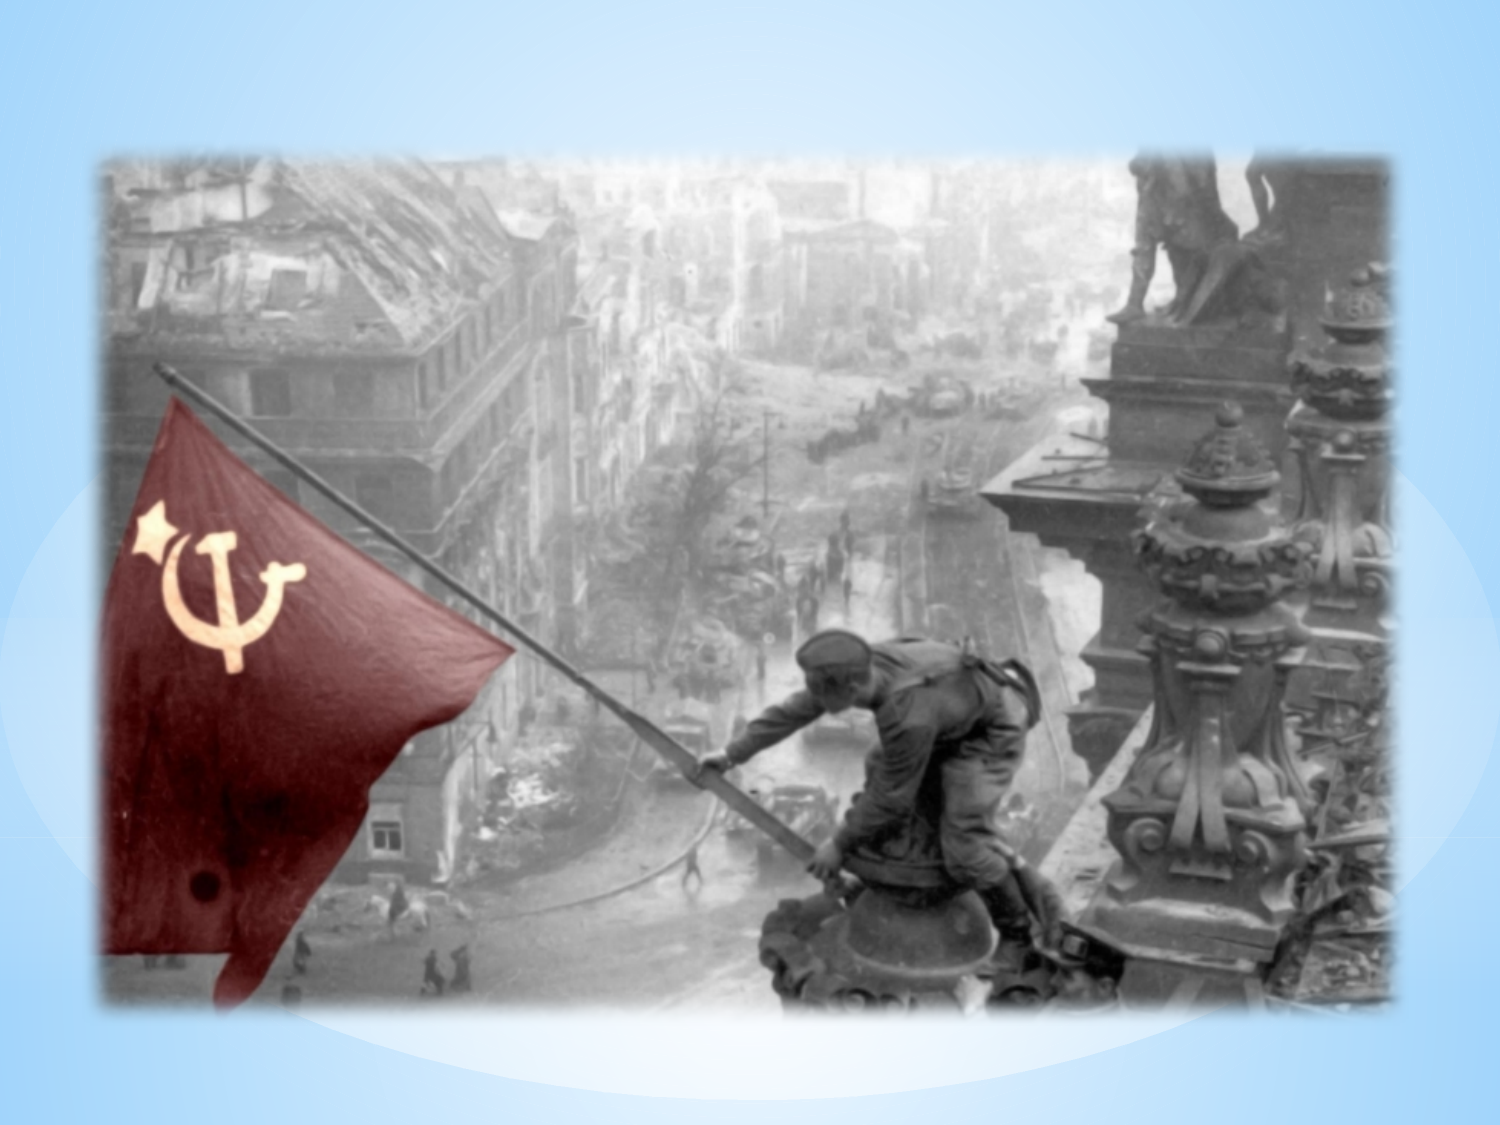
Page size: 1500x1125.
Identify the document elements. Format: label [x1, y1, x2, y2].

list [81, 140, 1410, 1026]
